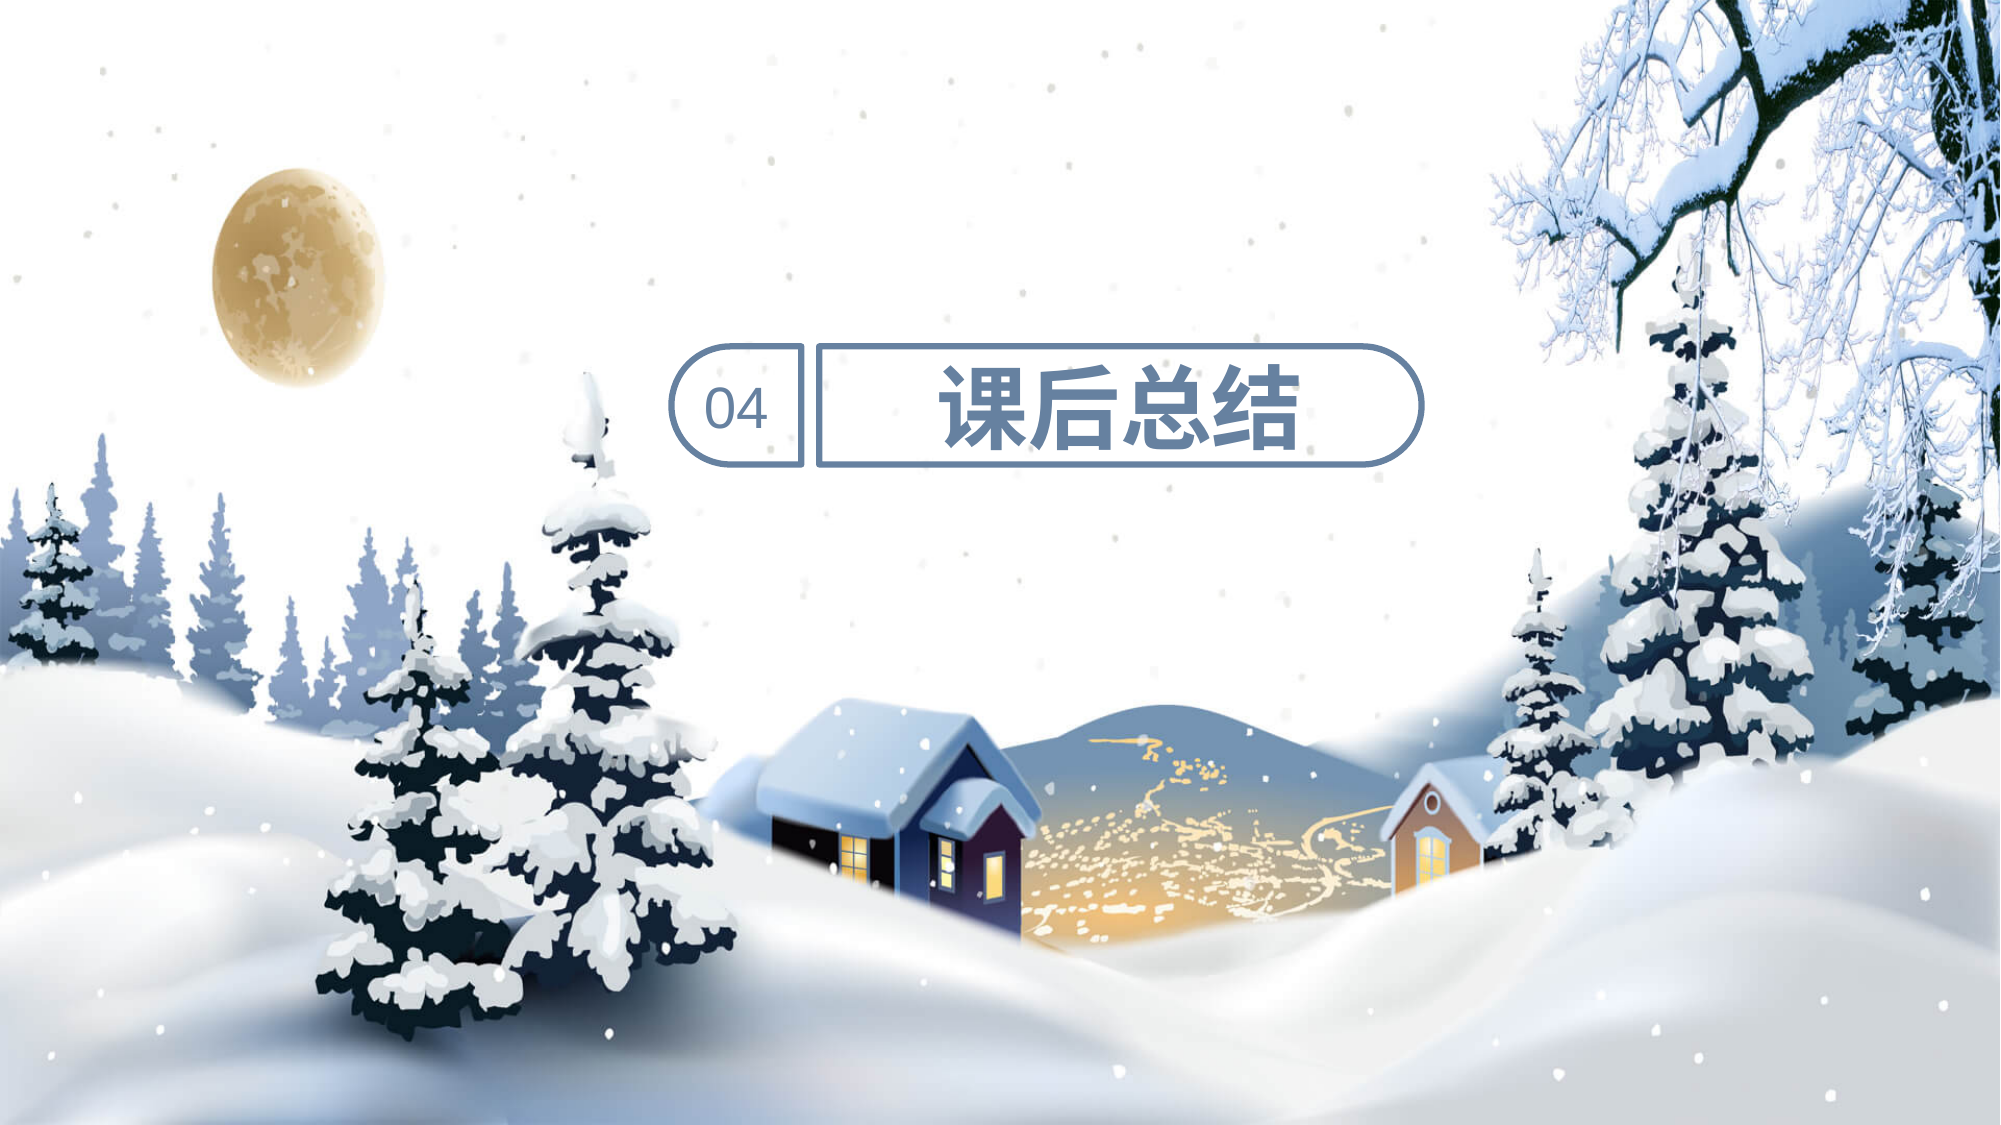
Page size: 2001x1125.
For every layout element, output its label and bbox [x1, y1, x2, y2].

picture [0, 0, 2000, 1125]
text_box [671, 346, 1422, 465]
